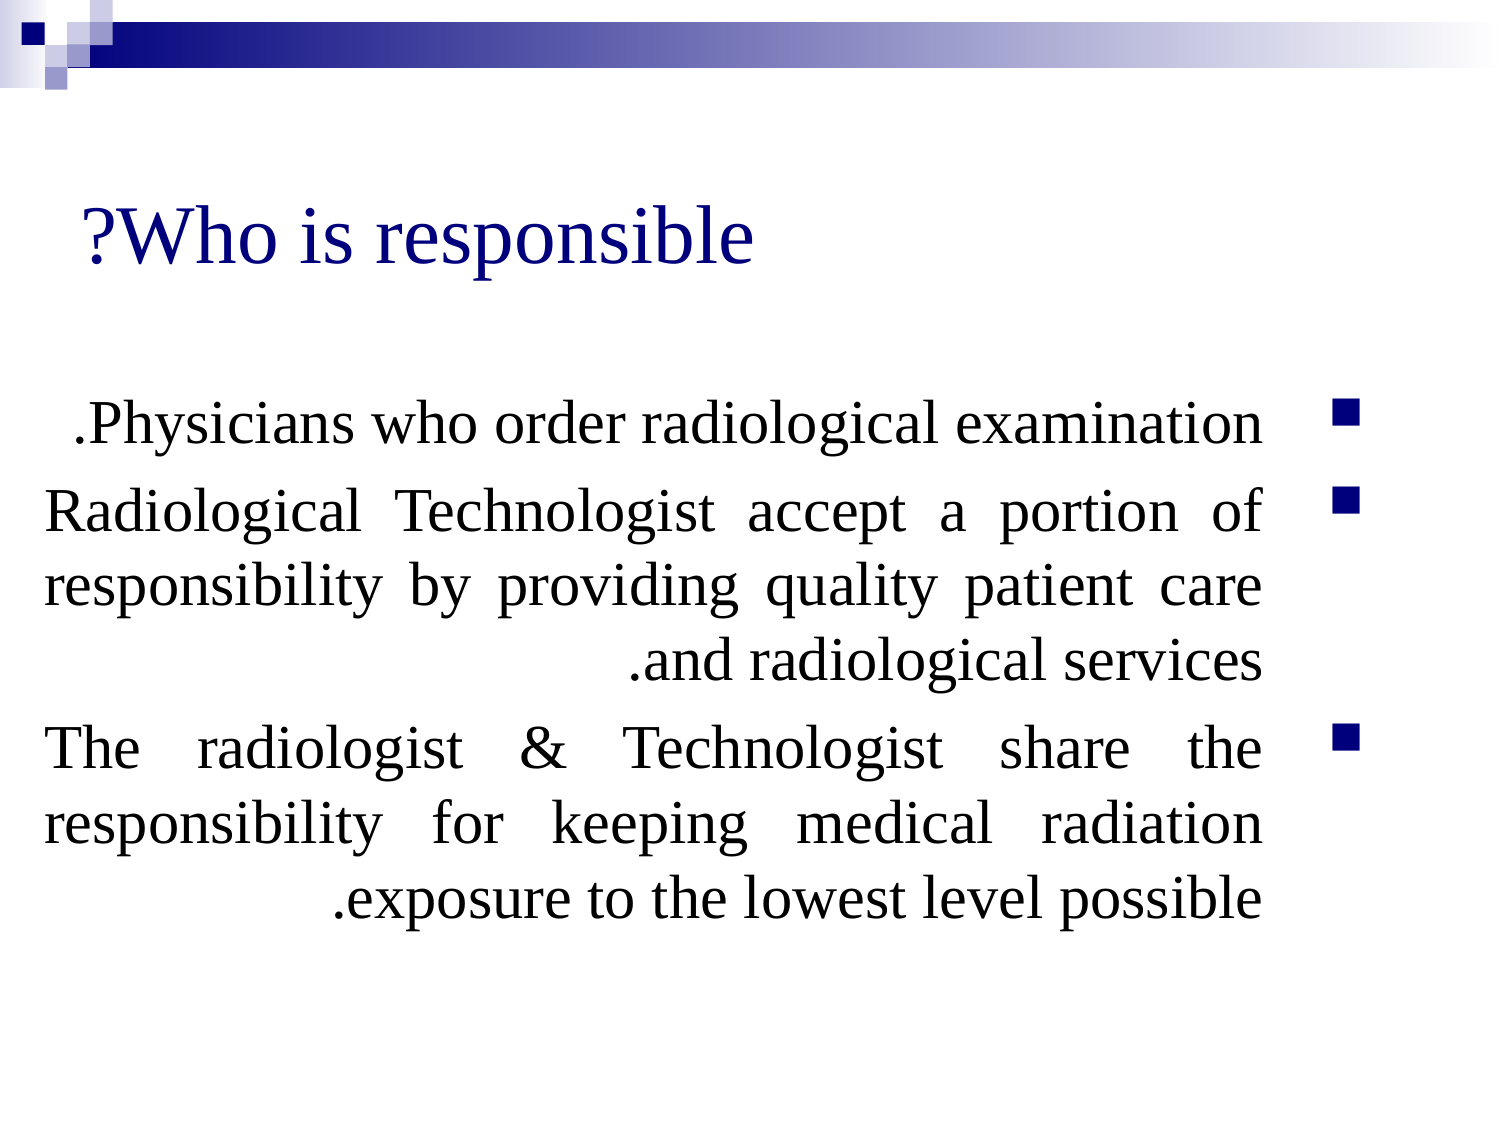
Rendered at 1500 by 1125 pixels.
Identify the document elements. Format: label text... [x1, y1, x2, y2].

title Who is responsible? [64, 172, 1416, 398]
list Physicians who order radiological examination. Radiological Technologist accept a portion of responsibility by providing quality patient care and radiological services. The radiologist & Technologist share the responsibility for keeping medical radiation exposure to the lowest level possible. [29, 373, 1380, 1012]
